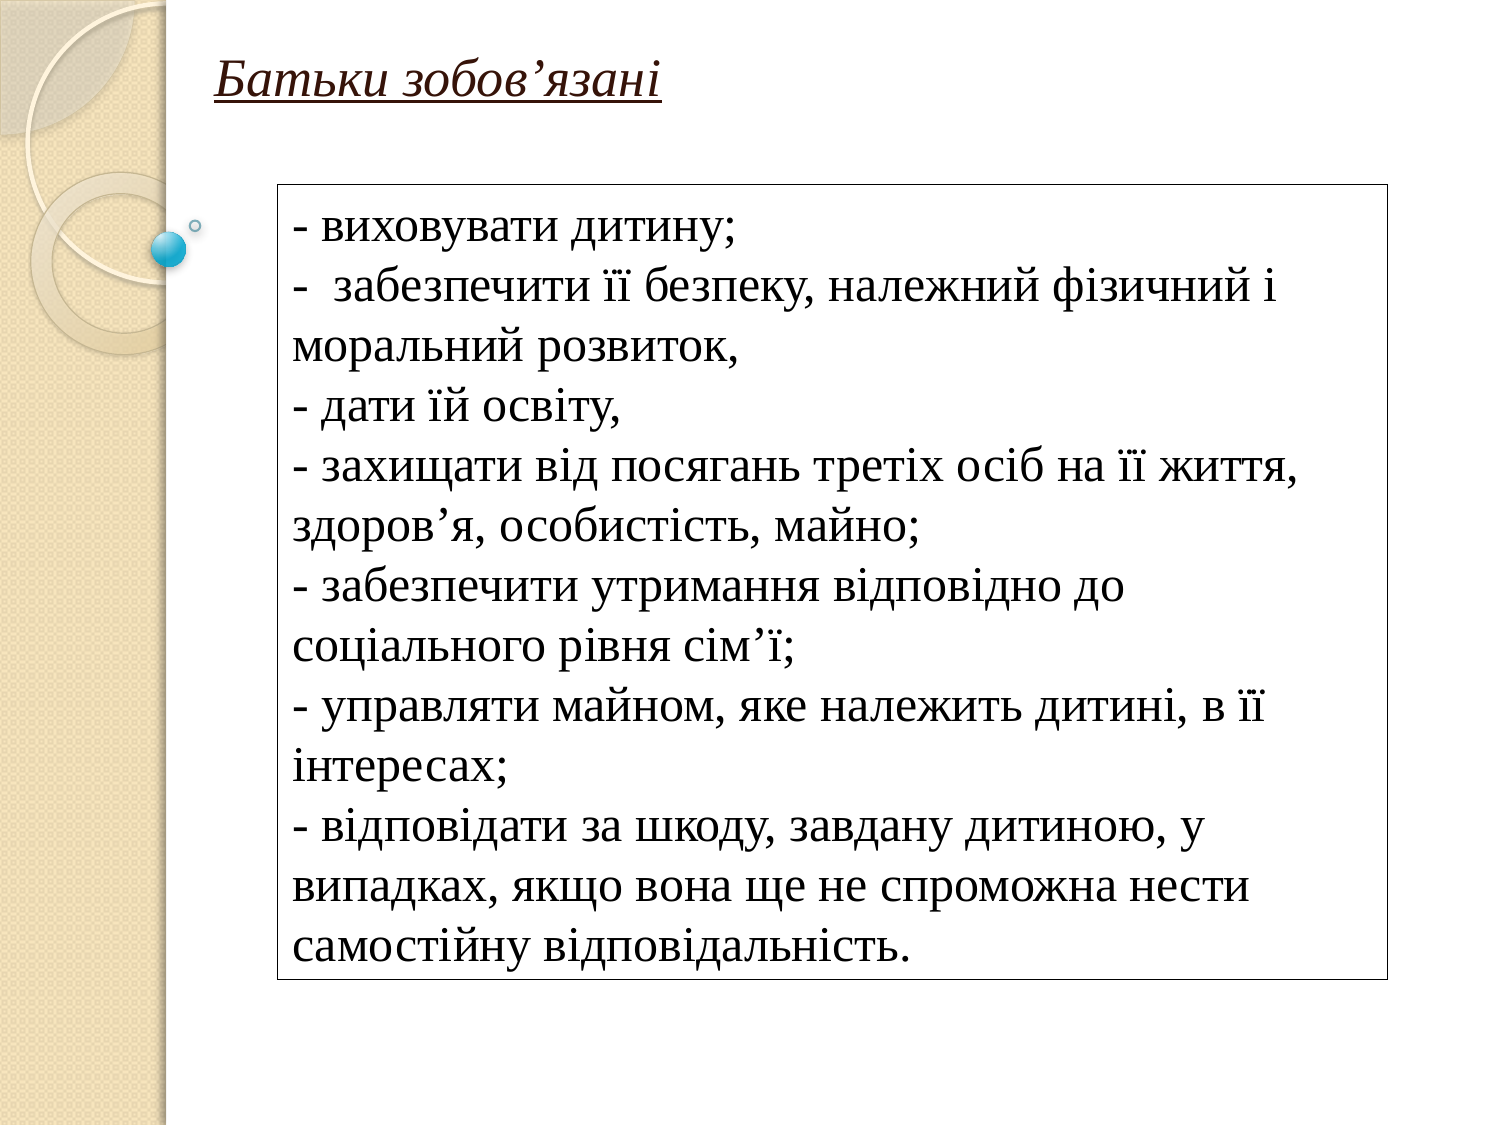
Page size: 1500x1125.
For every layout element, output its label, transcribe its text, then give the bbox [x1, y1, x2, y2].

subtitle Батьки зобов’язані [194, 42, 1410, 331]
text_box - виховувати дитину; - забезпечити її безпеку, належний фізичний і моральний розвиток, - дати їй освіту, - захищати від посягань третіх осіб на її життя, здоров’я, особистість, майно; - забезпечити утримання відповідно до соціального рівня сім’ї; - управляти майном, яке належить дитині, в її інтересах; - відповідати за шкоду, завдану дитиною, у випадках, якщо вона ще не спроможна нести самостійну відповідальність. [277, 184, 1388, 980]
